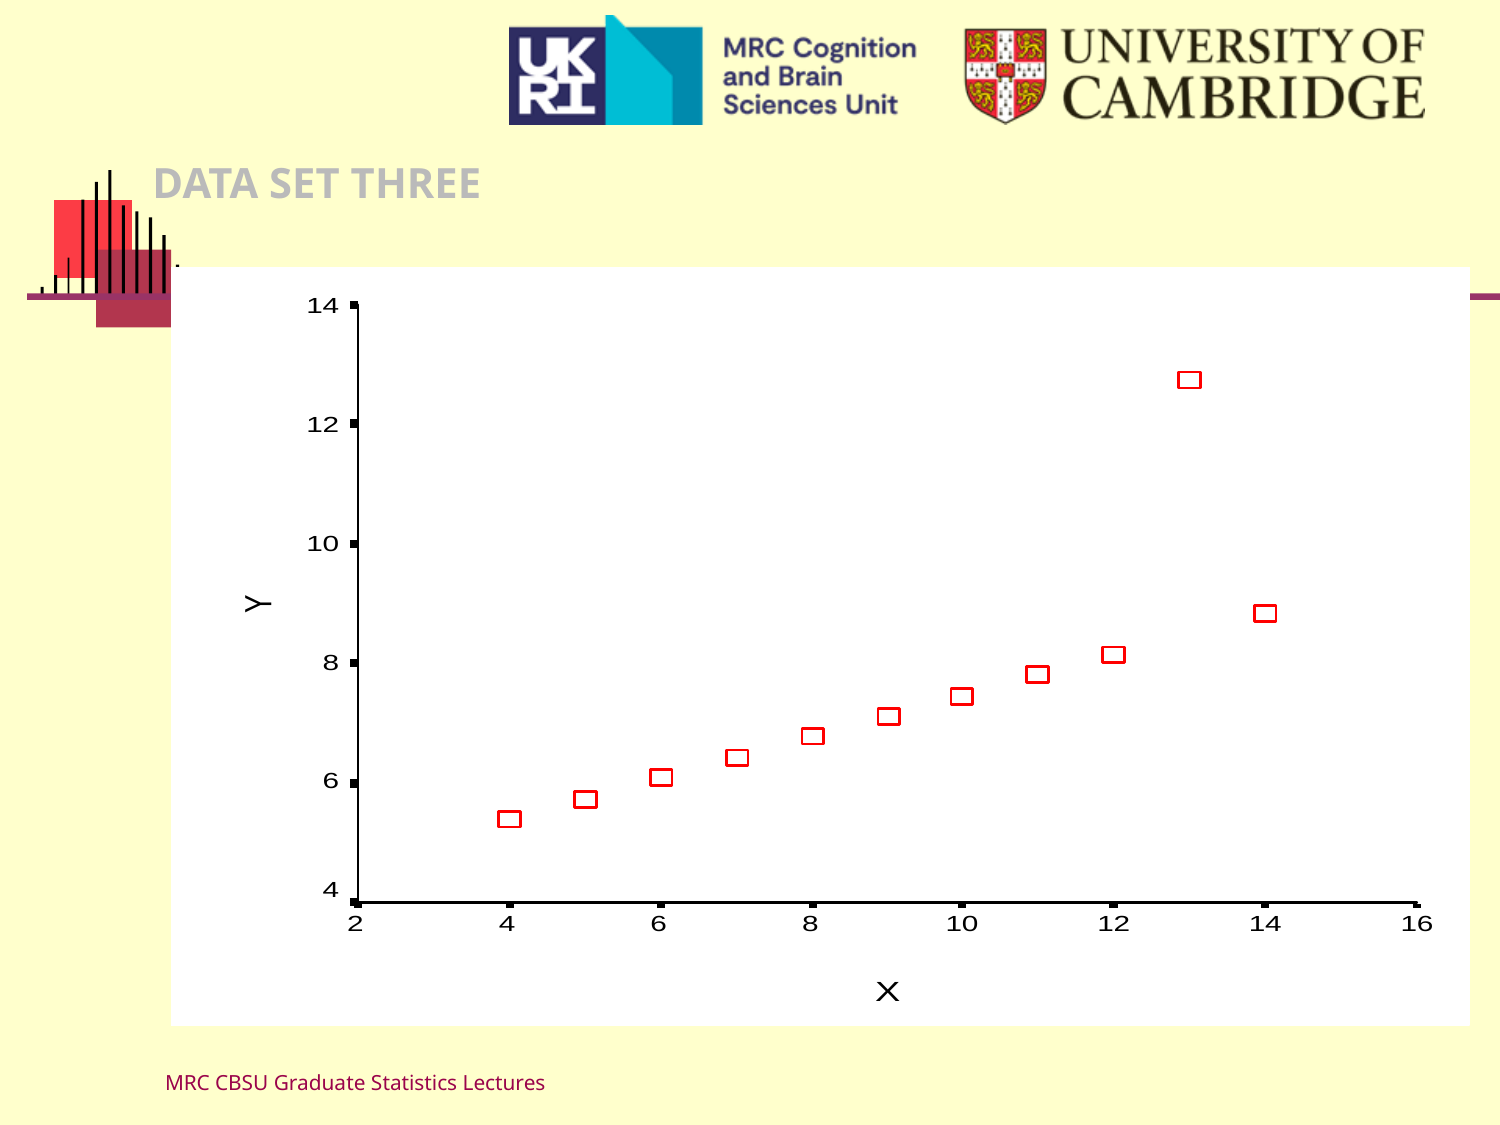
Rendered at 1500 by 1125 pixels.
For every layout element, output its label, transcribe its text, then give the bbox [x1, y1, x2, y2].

title DATA SET THREE [137, 137, 988, 233]
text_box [170, 266, 1472, 1043]
picture [509, 15, 1425, 125]
footer MRC CBSU Graduate Statistics Lectures [149, 1062, 988, 1101]
